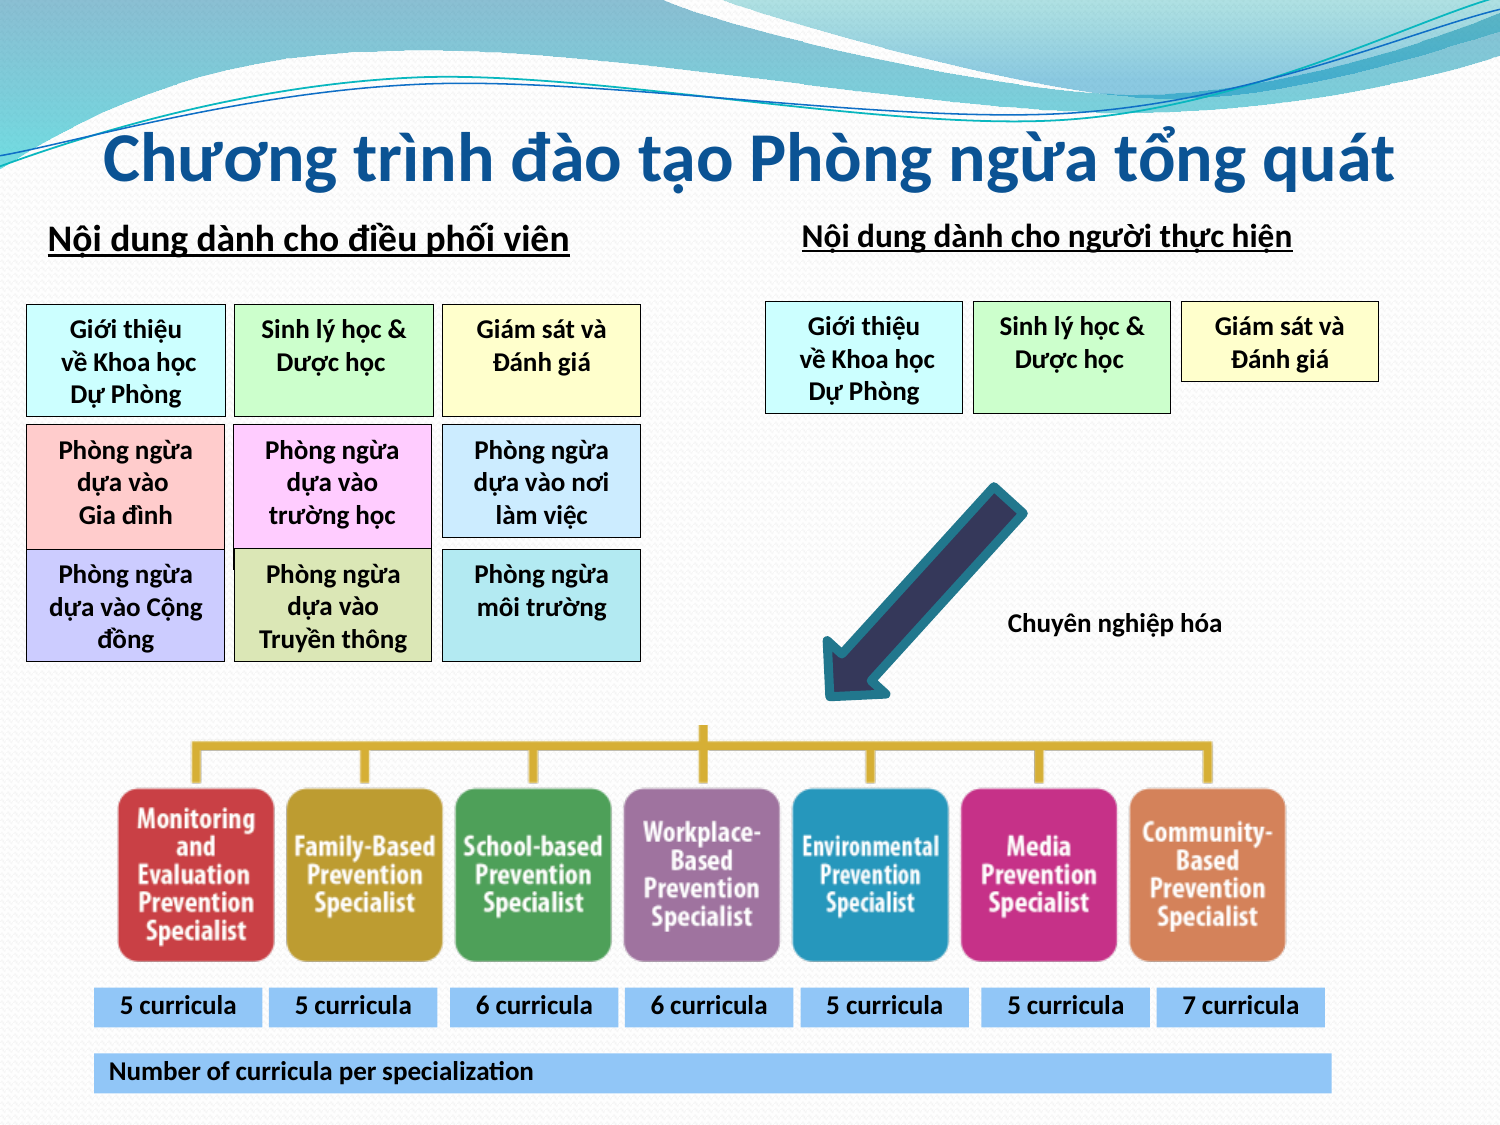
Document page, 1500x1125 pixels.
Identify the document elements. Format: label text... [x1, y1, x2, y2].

text_box Sinh lý học & Dược học [973, 301, 1171, 414]
text_box Phòng ngừa dựa vào Truyền thông [234, 548, 432, 662]
text_box Phòng ngừa môi trường [442, 549, 641, 662]
text_box Phòng ngừa dựa vào Gia đình [26, 424, 225, 549]
text_box Phòng ngừa dựa vào nơi làm việc [442, 424, 641, 538]
picture [68, 725, 1336, 1113]
text_box [827, 486, 1024, 697]
text_box Nội dung dành cho điều phối viên [32, 214, 641, 267]
text_box Giới thiệu về Khoa học Dự Phòng [765, 301, 963, 414]
text_box Phòng ngừa dựa vào Cộng đồng [26, 549, 225, 662]
text_box Sinh lý học & Dược học [234, 304, 434, 417]
text_box Giám sát và Đánh giá [1181, 301, 1379, 382]
text_box Nội dung dành cho người thực hiện [786, 214, 1369, 262]
text_box Chuyên nghiệp hóa [993, 598, 1369, 646]
text_box Giám sát và Đánh giá [442, 304, 641, 417]
text_box Phòng ngừa dựa vào trường học [233, 424, 432, 570]
title Chương trình đào tạo Phòng ngừa tổng quát [0, 75, 1500, 225]
text_box Giới thiệu về Khoa học Dự Phòng [26, 304, 226, 417]
